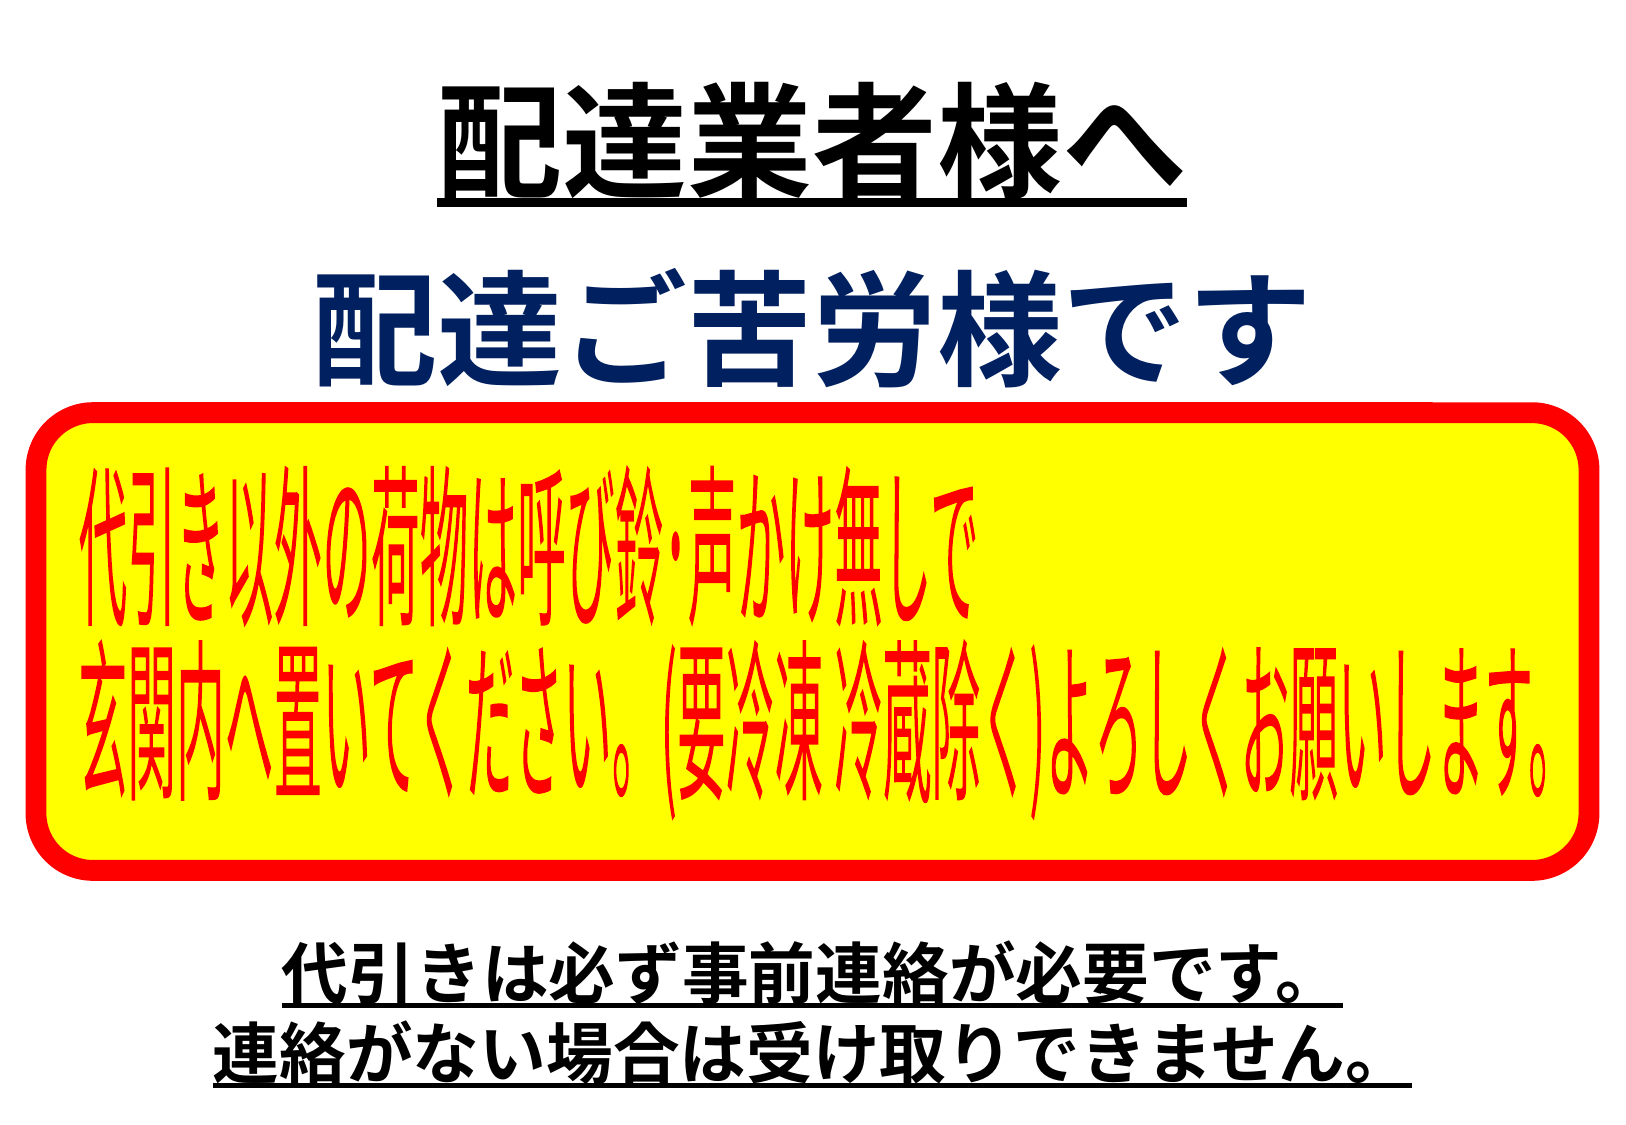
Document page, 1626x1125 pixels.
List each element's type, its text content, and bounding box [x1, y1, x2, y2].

text_box 代引きは必ず事前連絡が必要です。 連絡がない場合は受け取りできません。 [151, 924, 1474, 1099]
text_box 配達業者様へ 配達ご苦労様です [36, 56, 1589, 409]
text_box [33, 410, 1592, 873]
